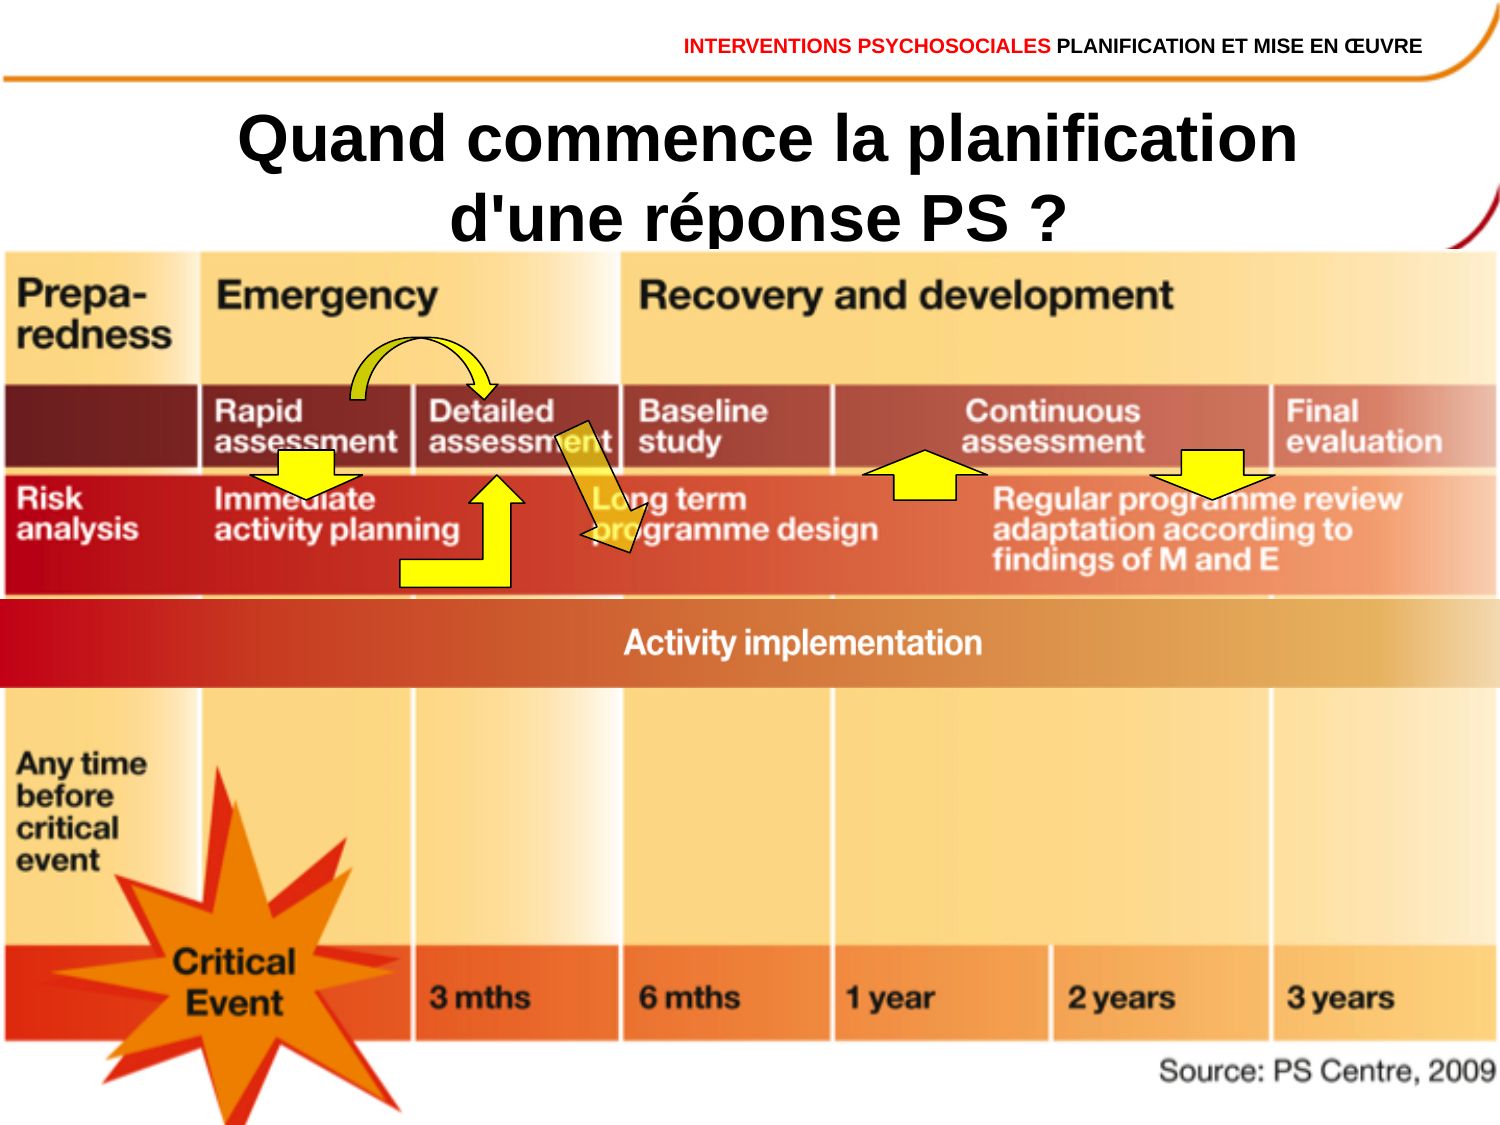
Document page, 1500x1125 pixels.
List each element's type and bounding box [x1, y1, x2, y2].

text_box [862, 449, 1276, 501]
picture [0, 0, 1500, 1125]
text_box [349, 337, 526, 588]
